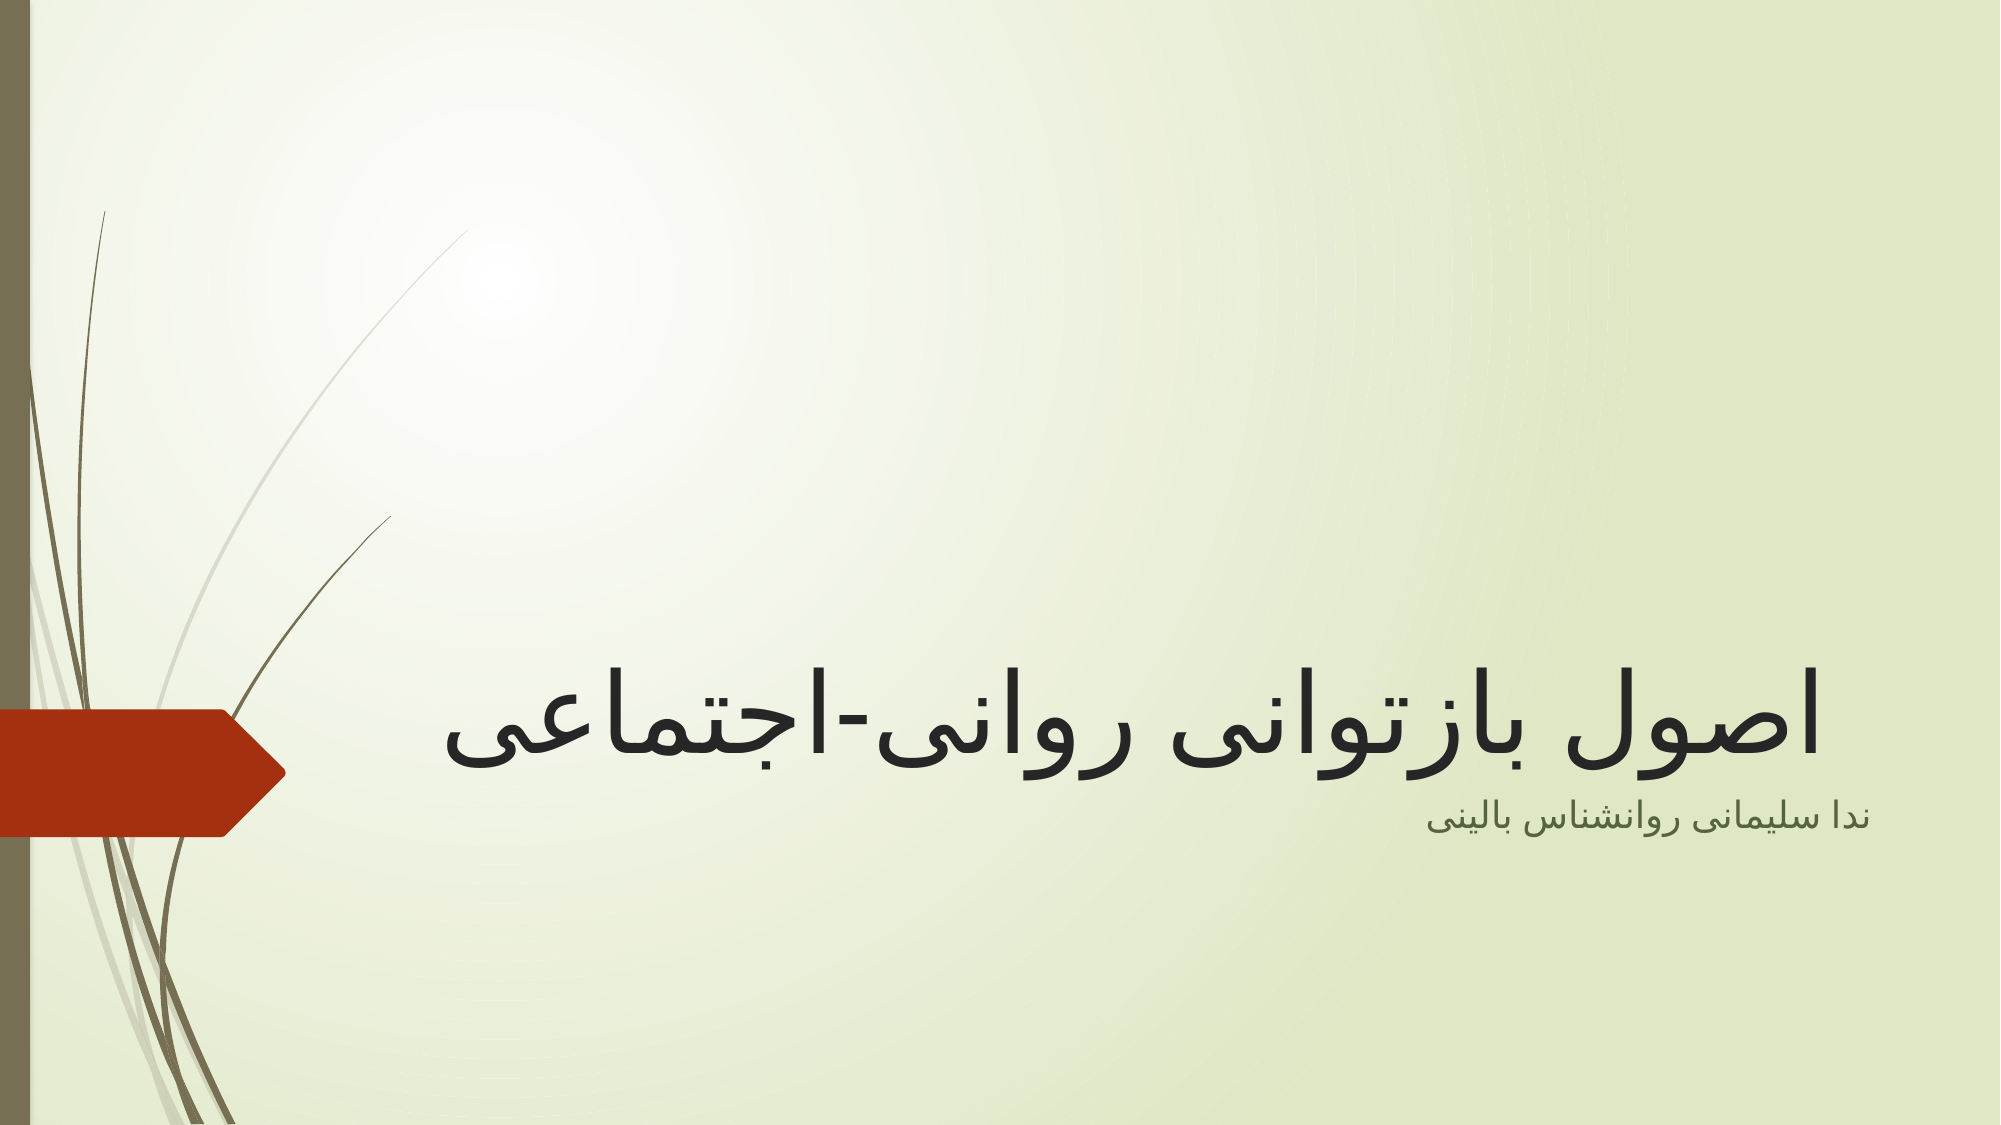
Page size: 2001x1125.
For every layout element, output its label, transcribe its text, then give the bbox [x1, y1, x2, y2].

title اصول بازتوانی روانی-اجتماعی [424, 412, 1888, 783]
subtitle ندا سلیمانی روانشناس بالینی [424, 783, 1888, 969]
